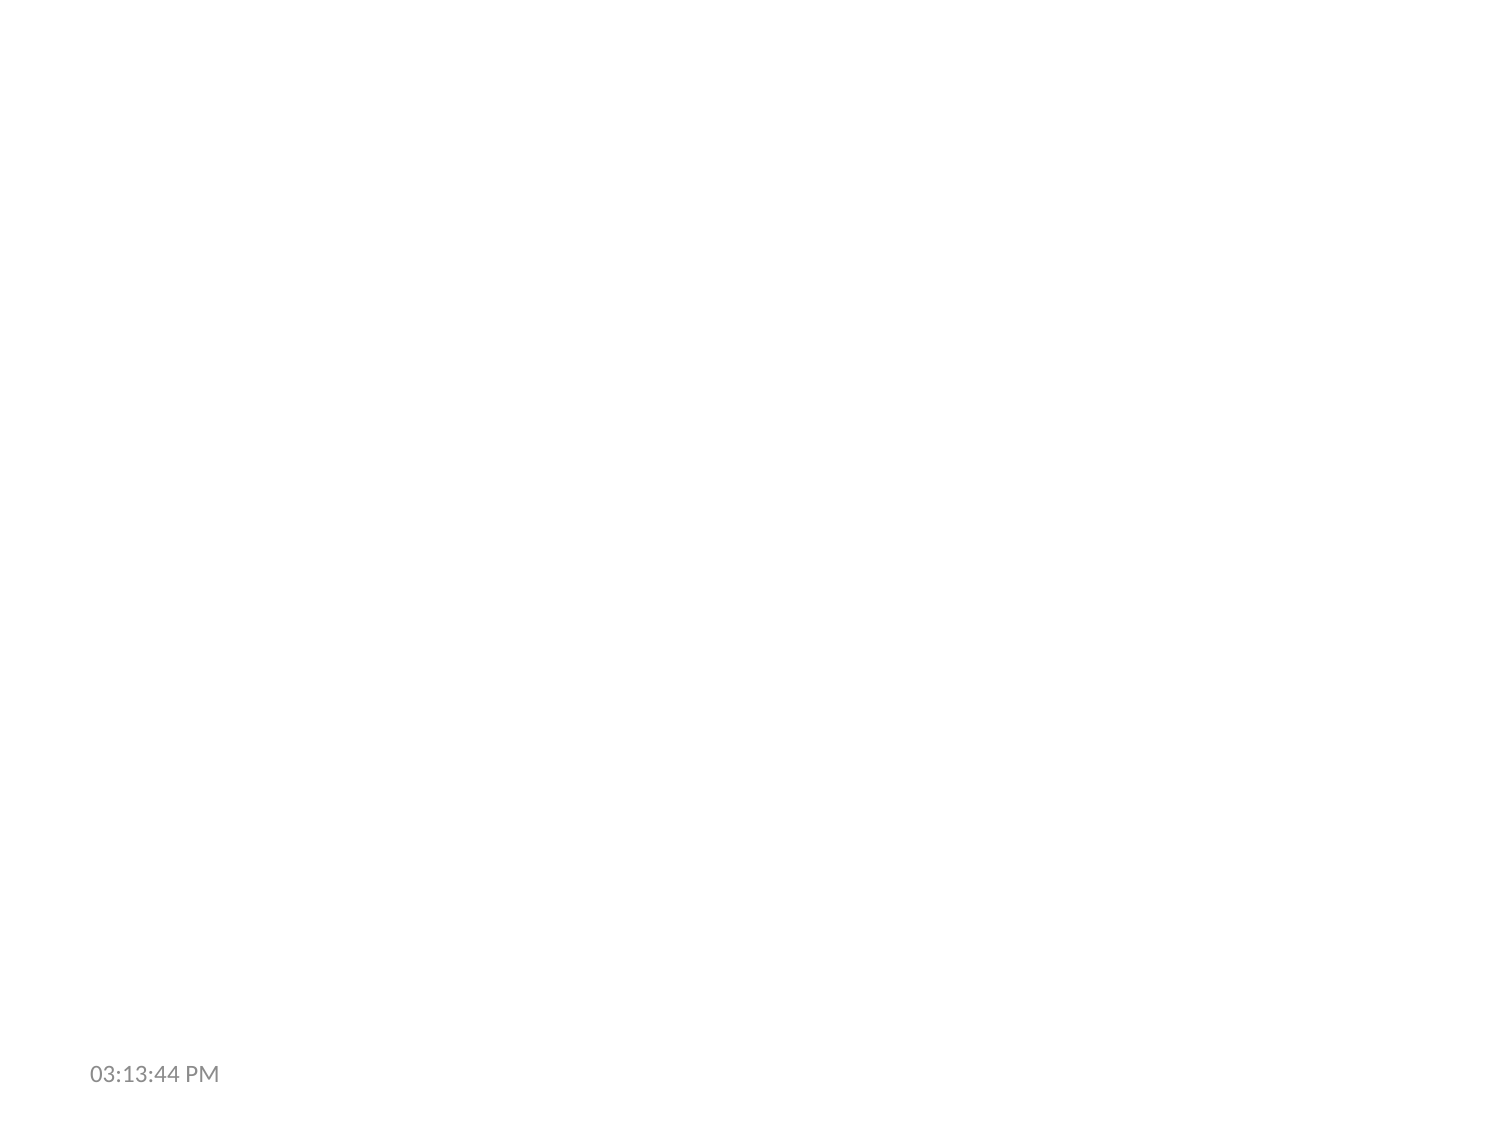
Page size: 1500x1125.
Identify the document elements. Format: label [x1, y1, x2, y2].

slide_number [75, 1042, 425, 1103]
